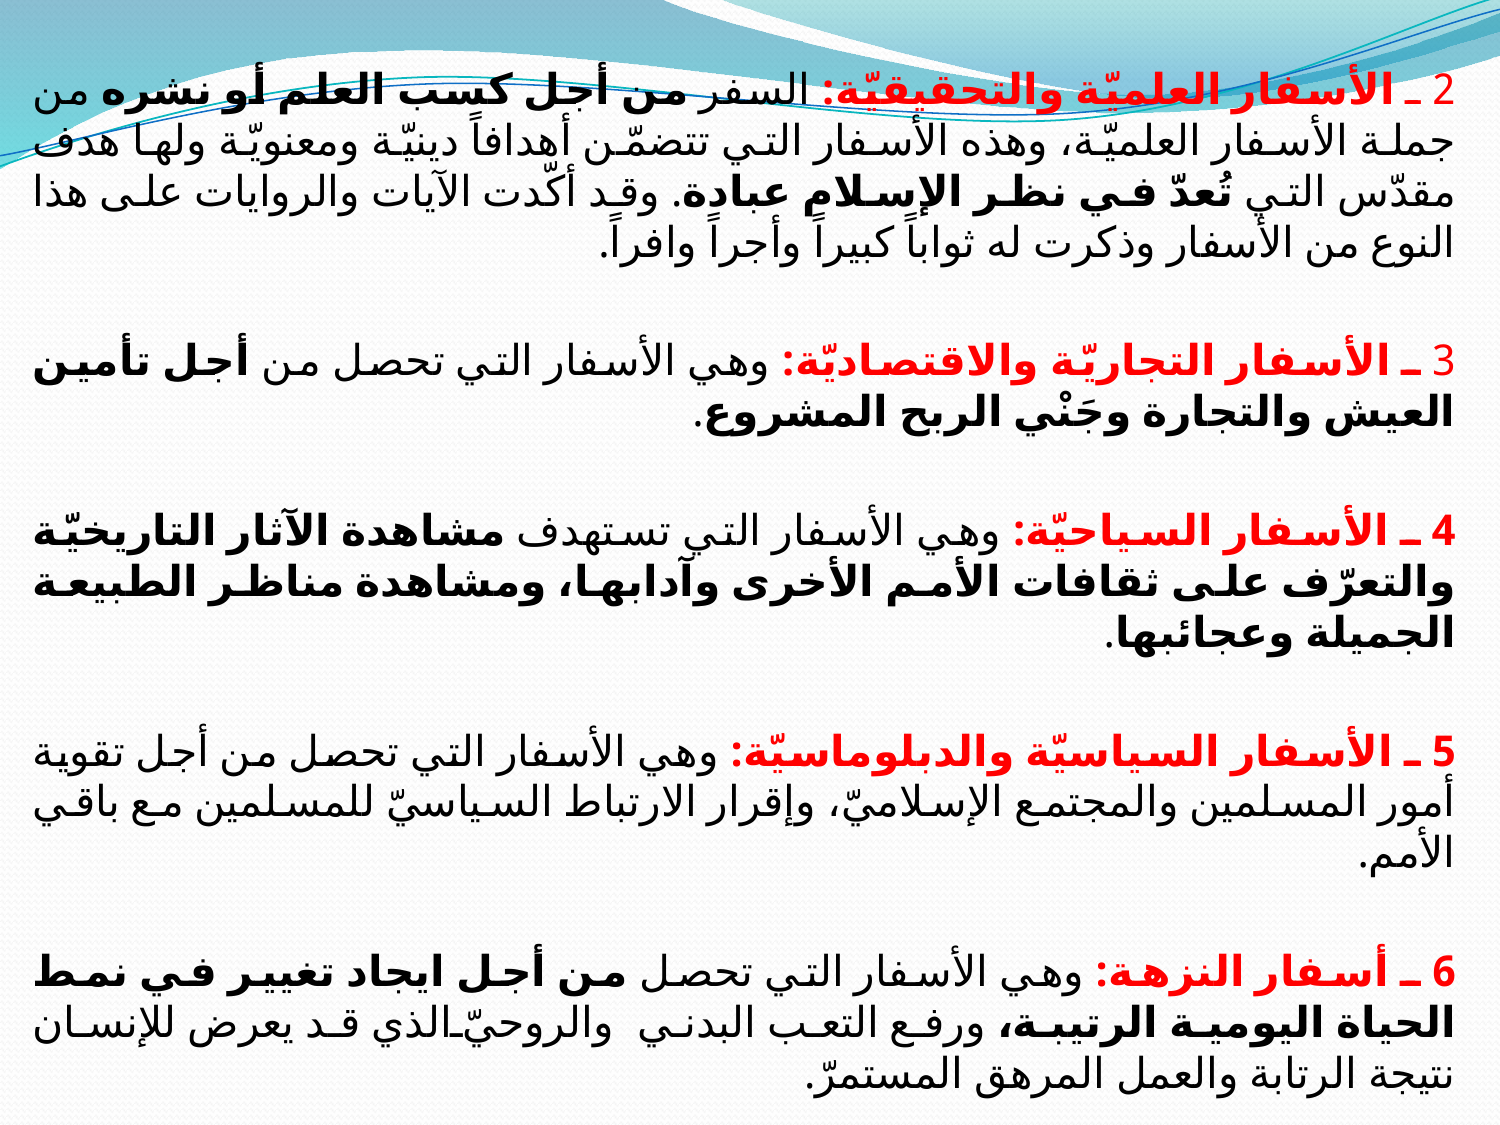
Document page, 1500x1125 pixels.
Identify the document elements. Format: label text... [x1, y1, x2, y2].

list 2 ـ الأسفار العلميّة والتحقيقيّة: السفر من أجل كسب العلم أو نشره من جملة الأسفار العلميّة، وهذه الأسفار التي تتضمّن أهدافاً دينيّة ومعنويّة ولها هدف مقدّس التي تُعدّ في نظر الإسلام عبادة. وقد أكّدت الآيات والروايات على هذا النوع من الأسفار وذكرت له ثواباً كبيراً وأجراً وافراً. 3 ـ الأسفار التجاريّة والاقتصاديّة: وهي الأسفار التي تحصل من أجل تأمين العيش والتجارة وجَنْي الربح المشروع. 4 ـ الأسفار السياحيّة: وهي الأسفار التي تستهدف مشاهدة الآثار التاريخيّة والتعرّف على ثقافات الأمم الأخرى وآدابها، ومشاهدة مناظر الطبيعة الجميلة وعجائبها. 5 ـ الأسفار السياسيّة والدبلوماسيّة: وهي الأسفار التي تحصل من أجل تقوية أمور المسلمين والمجتمع الإسلاميّ، وإقرار الارتباط السياسيّ للمسلمين مع باقي الأمم. 6 ـ أسفار النزهة: وهي الأسفار التي تحصل من أجل ايجاد تغيير في نمط الحياة اليومية الرتيبة، ورفع التعب البدني والروحيّ الذي قد يعرض للإنسان نتيجة الرتابة والعمل المرهق المستمرّ. [17, 54, 1471, 1106]
